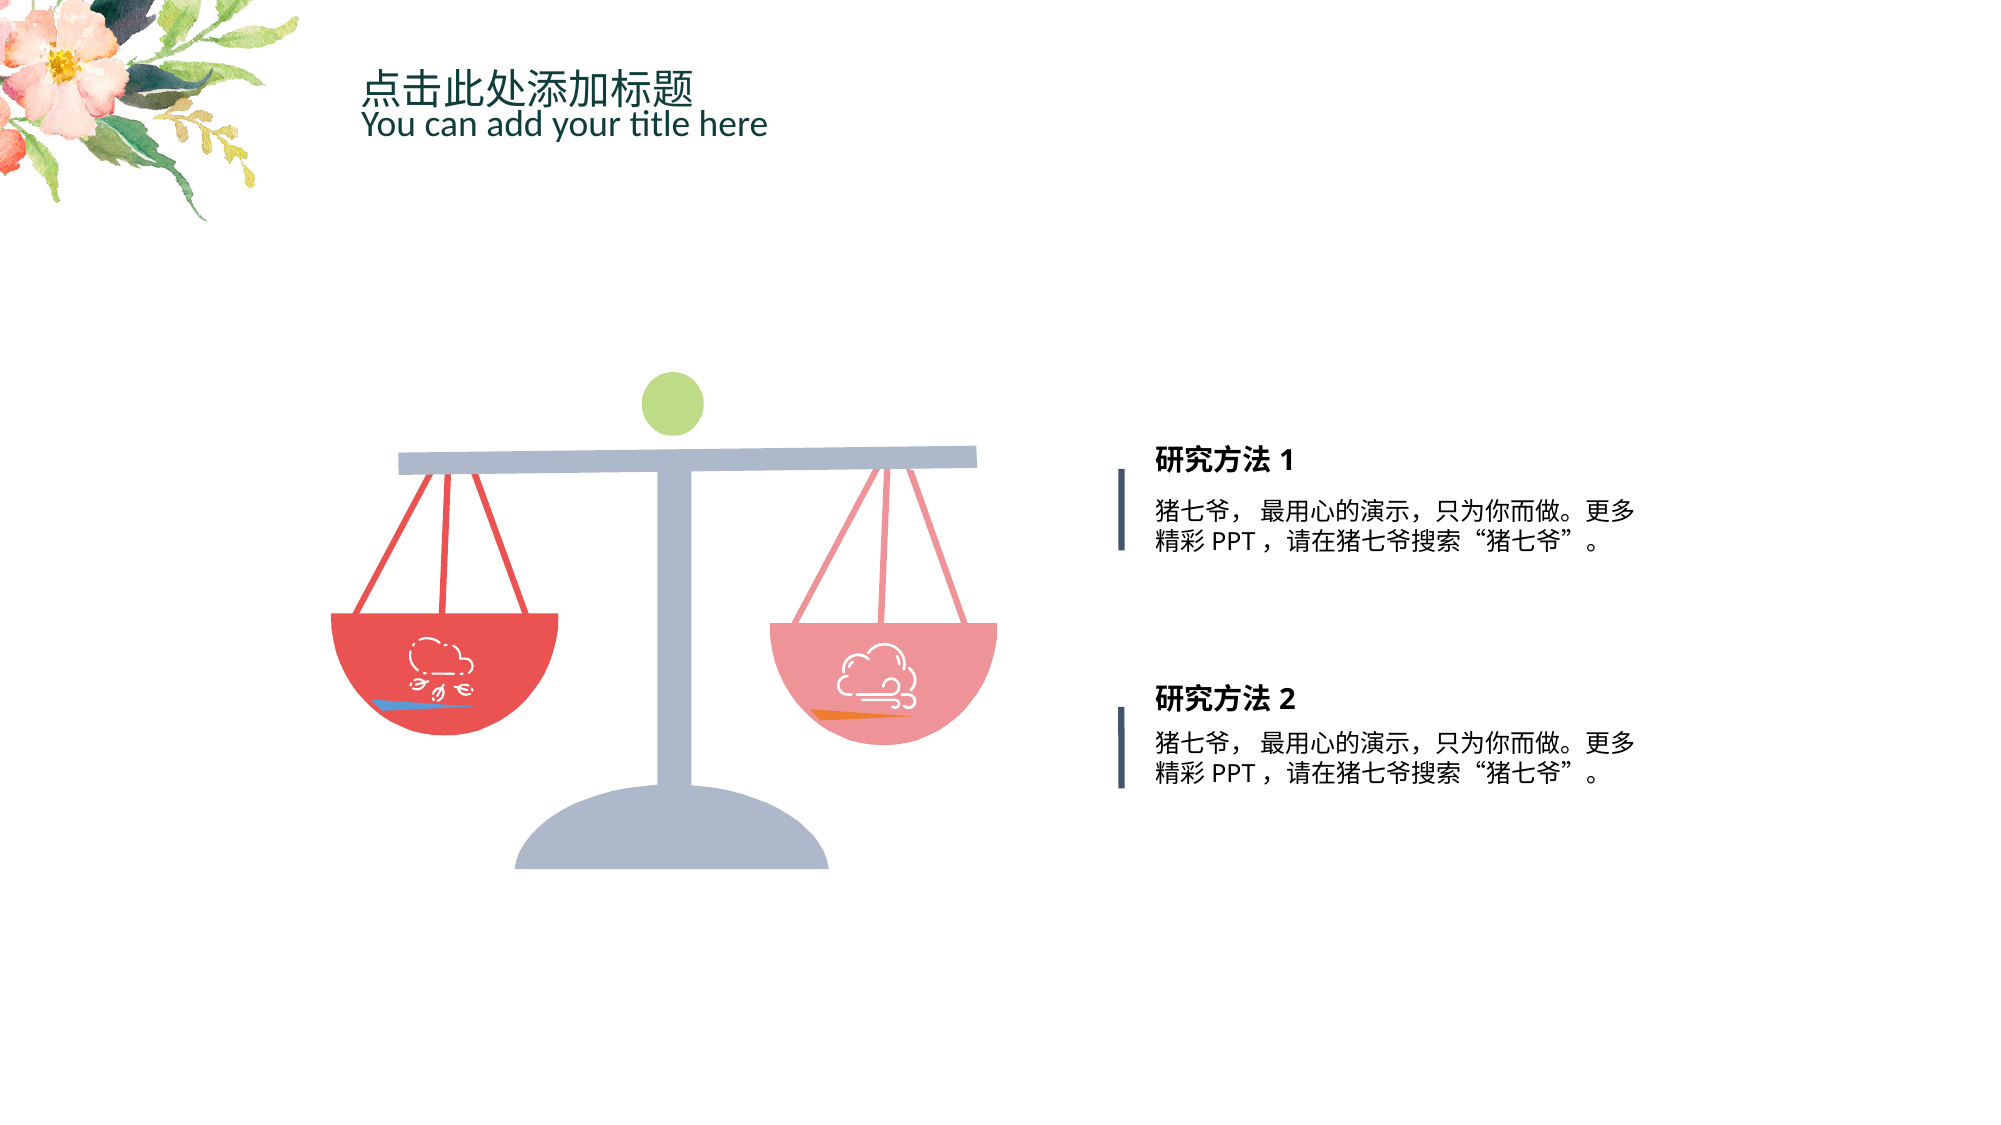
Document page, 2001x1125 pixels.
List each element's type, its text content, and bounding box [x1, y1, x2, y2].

picture [0, 0, 306, 224]
text_box You can add your title here [346, 91, 785, 152]
text_box 点击此处添加标题 [345, 55, 710, 121]
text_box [331, 371, 1669, 870]
